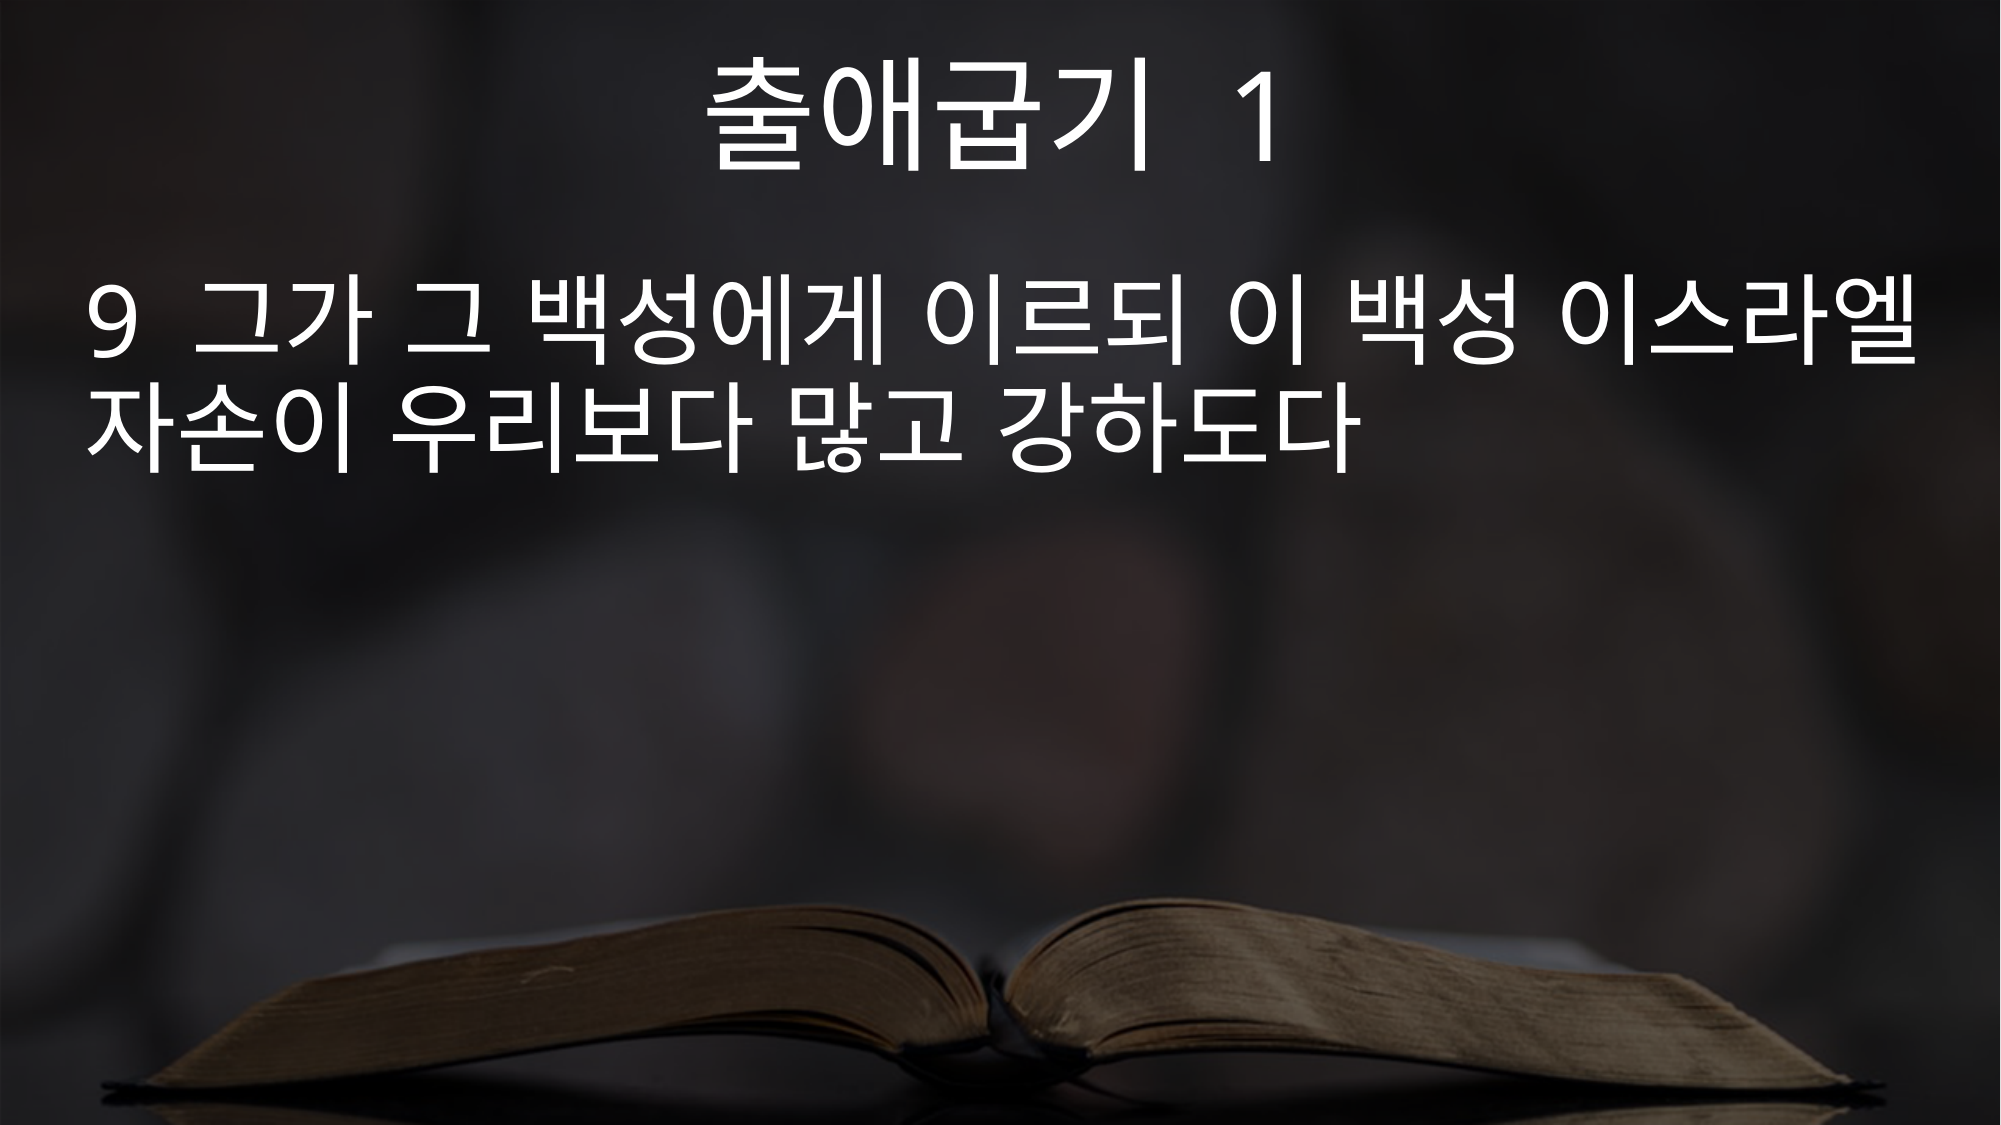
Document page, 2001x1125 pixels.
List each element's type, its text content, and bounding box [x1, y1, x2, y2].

footer 출애굽기 1 [0, 32, 2000, 192]
list 9 그가 그 백성에게 이르되 이 백성 이스라엘 자손이 우리보다 많고 강하도다 [69, 263, 1953, 423]
picture [0, 0, 2001, 1125]
